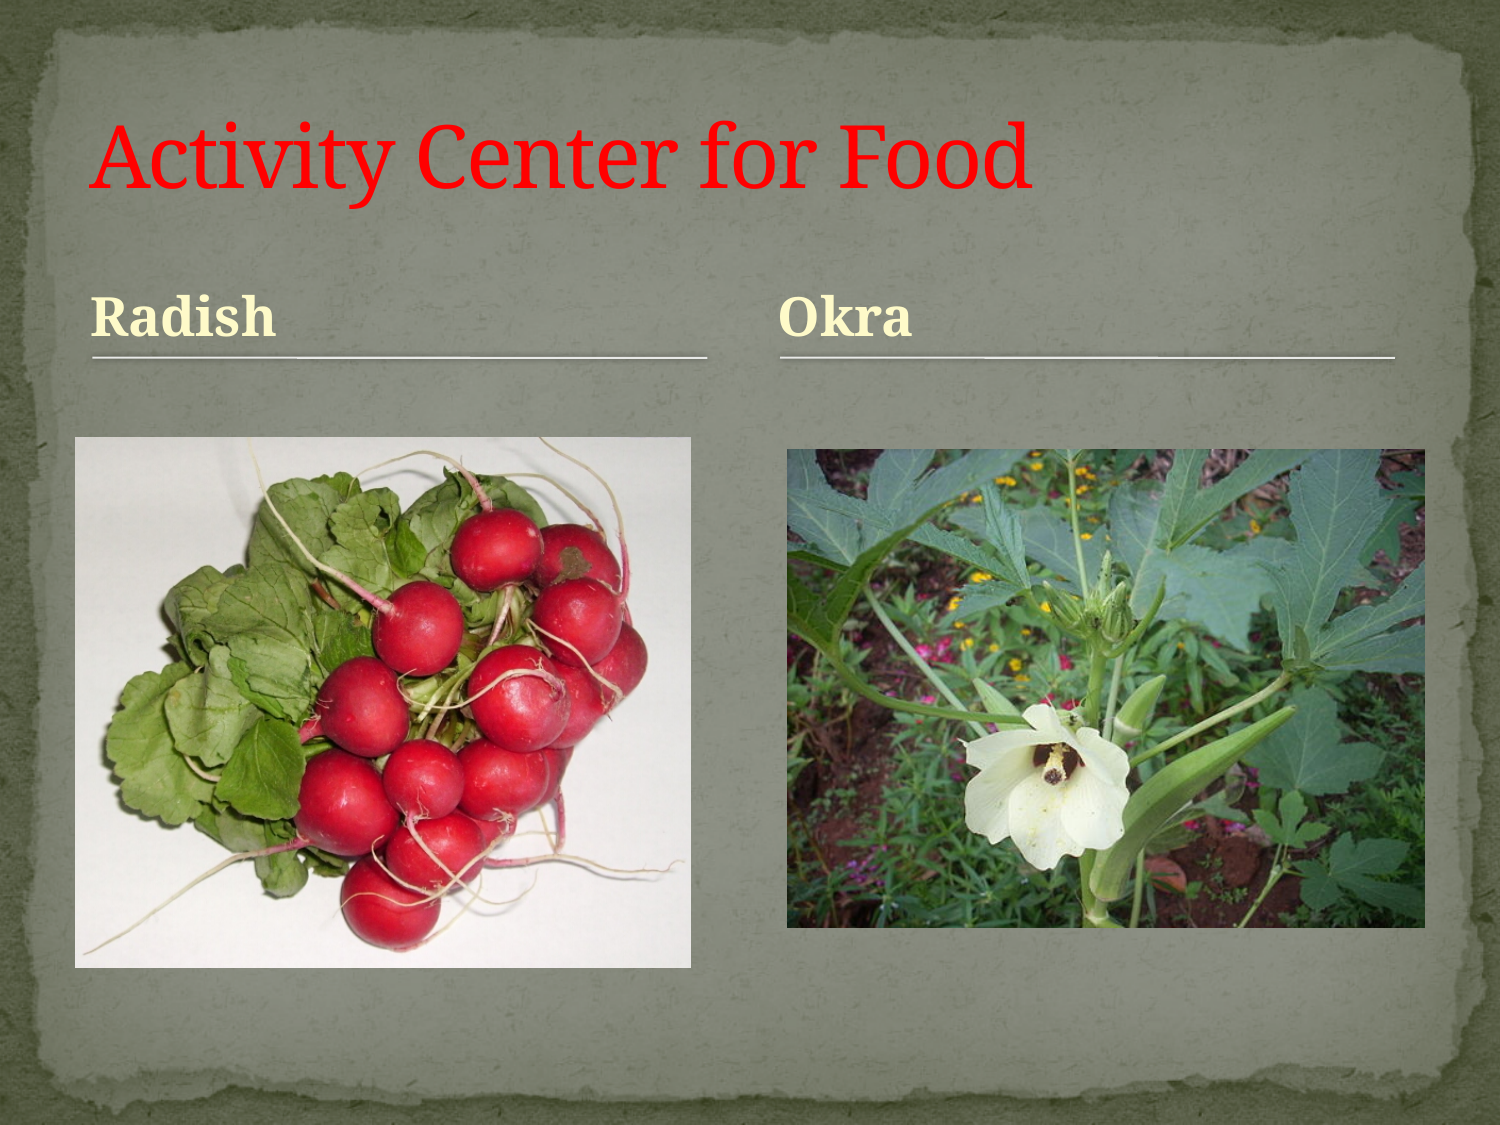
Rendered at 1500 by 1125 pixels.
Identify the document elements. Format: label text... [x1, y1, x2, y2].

list Radish [73, 228, 740, 357]
list Okra [760, 228, 1427, 357]
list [77, 440, 690, 966]
title Activity Center for Food [74, 25, 1425, 213]
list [790, 452, 1424, 926]
